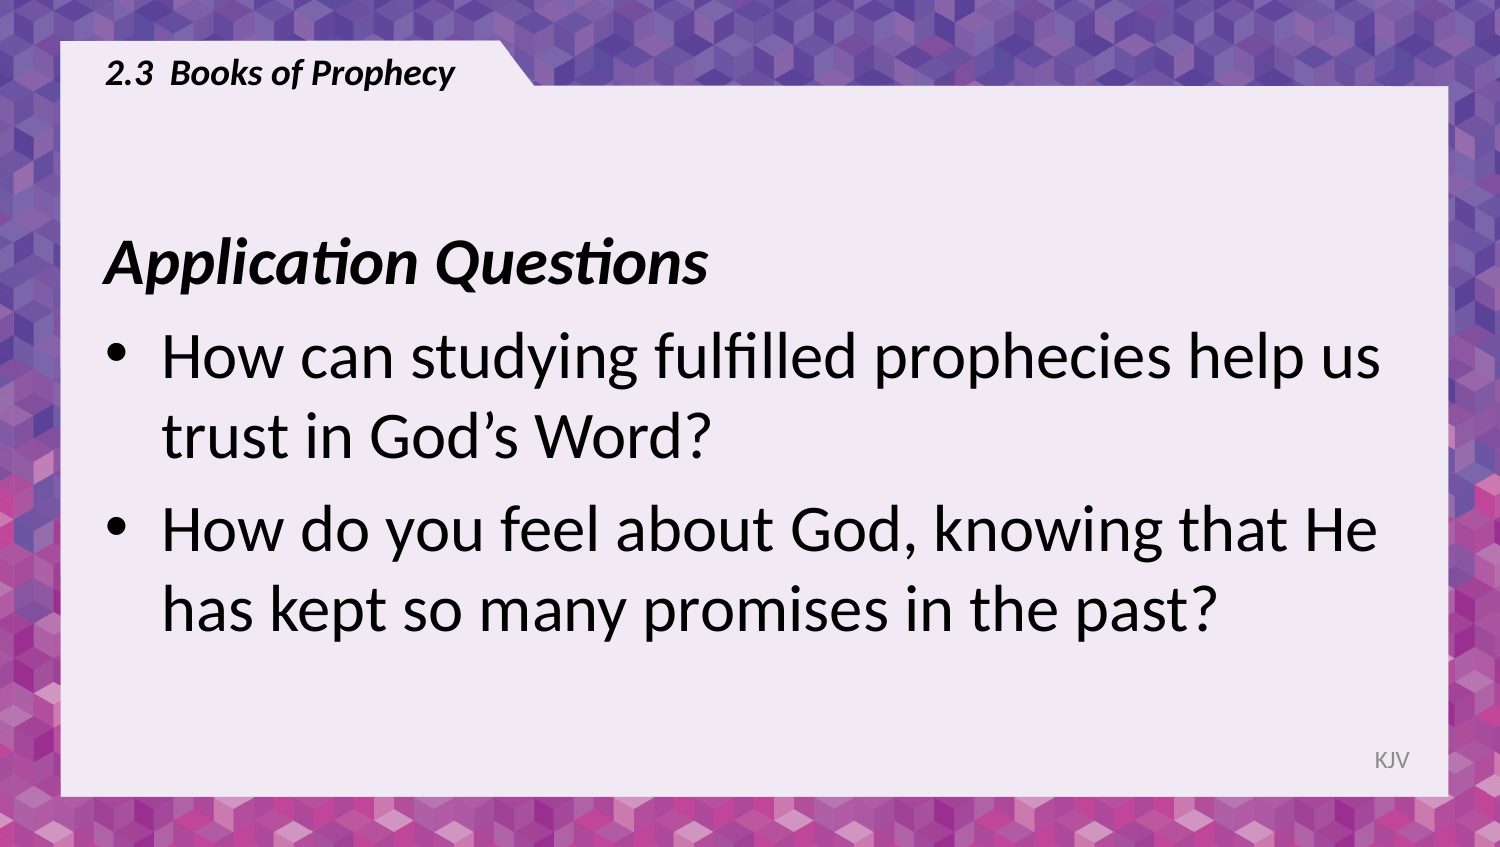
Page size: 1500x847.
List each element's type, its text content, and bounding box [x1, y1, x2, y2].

title 2.3 Books of Prophecy [89, 33, 1420, 108]
list Application Questions How can studying fulfilled prophecies help us trust in God’s Word? How do you feel about God, knowing that He has kept so many promises in the past? [89, 141, 1403, 722]
picture [0, 0, 1500, 847]
footer KJV [950, 736, 1425, 782]
